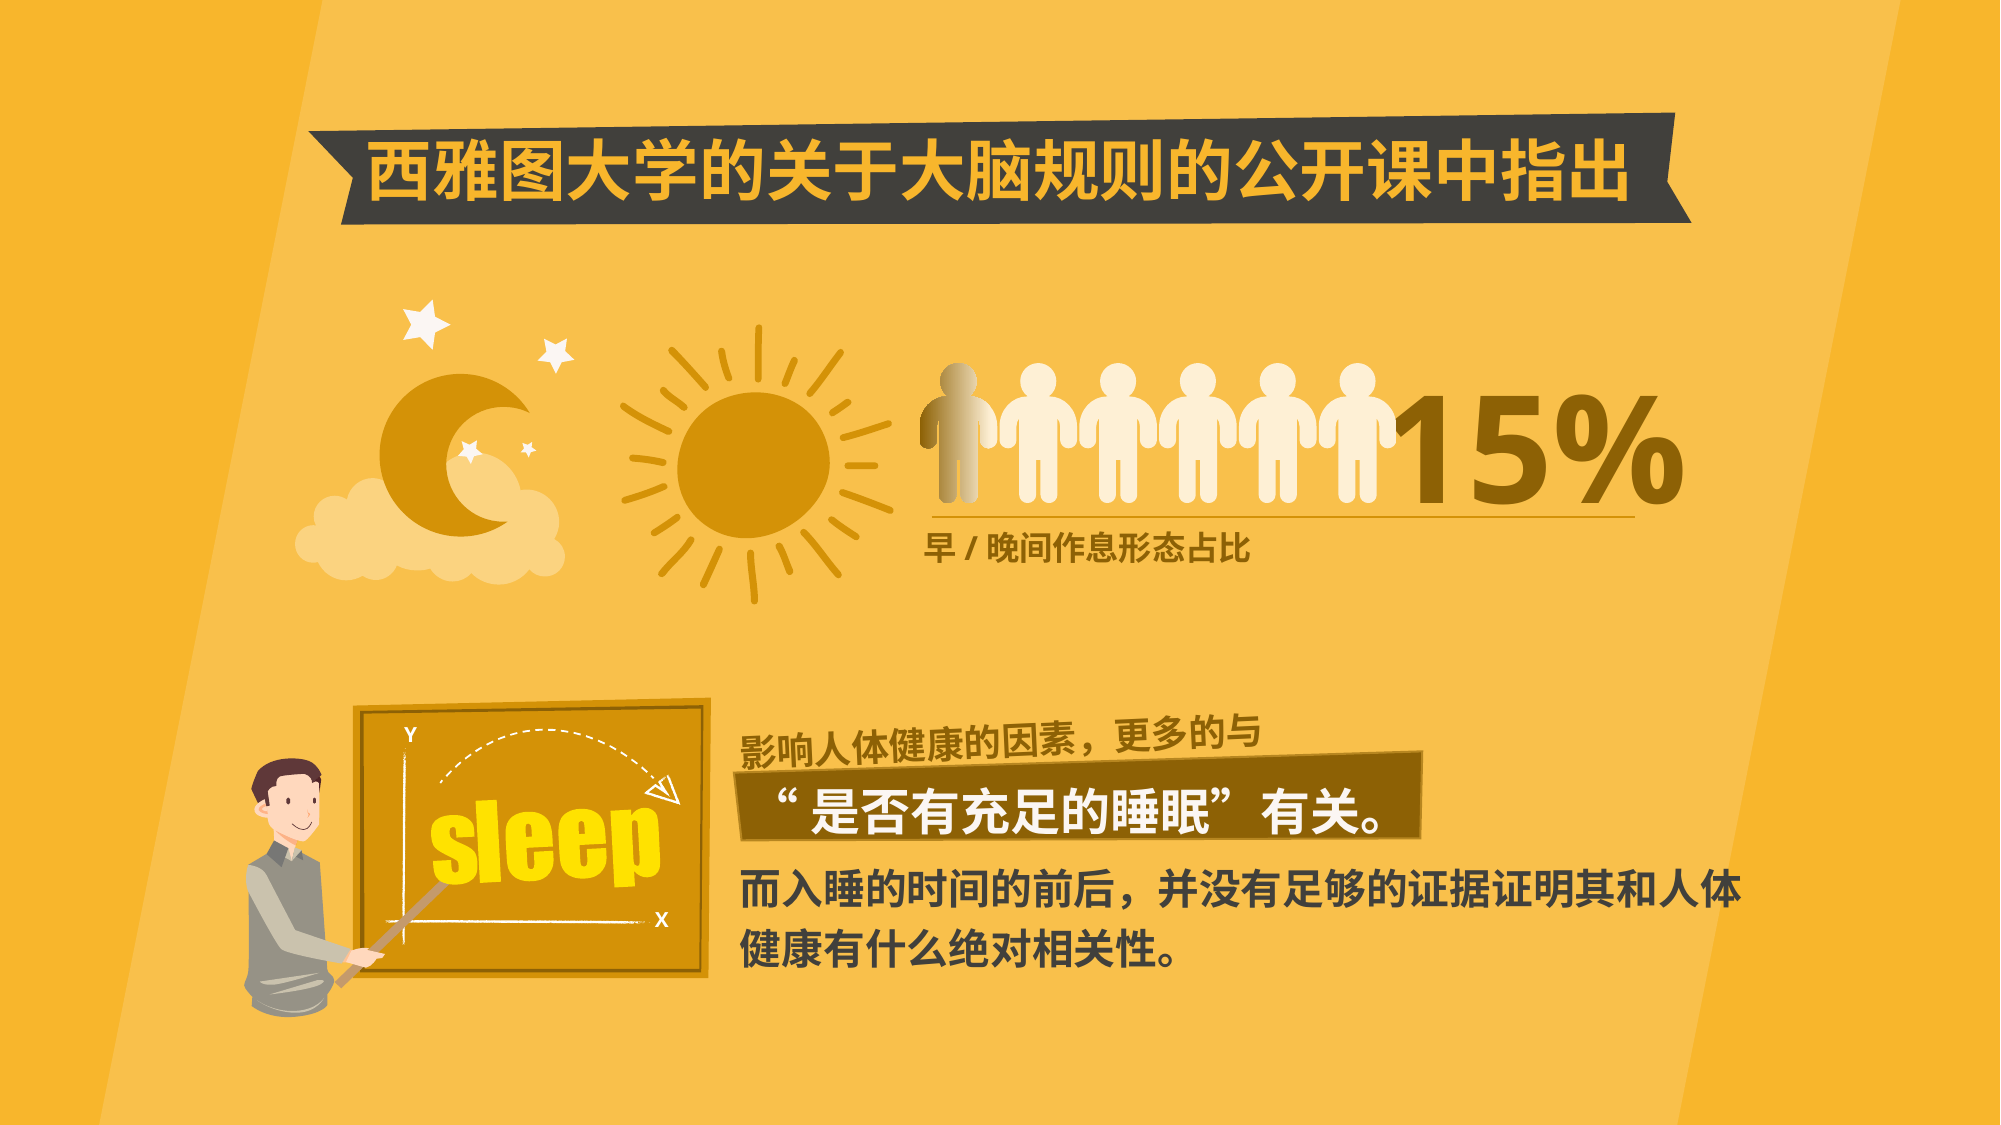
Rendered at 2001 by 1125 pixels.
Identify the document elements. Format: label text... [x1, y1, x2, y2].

text_box 而入睡的时间的前后，并没有足够的证据证明其和人体健康有什么绝对相关性。 [725, 845, 1772, 981]
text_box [295, 299, 1705, 606]
text_box 影响人体健康的因素，更多的与 [722, 675, 1280, 784]
text_box 西雅图大学的关于大脑规则的公开课中指出 [306, 111, 1694, 226]
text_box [241, 697, 711, 1020]
text_box “是否有充足的睡眠”有关。 [734, 750, 1424, 842]
